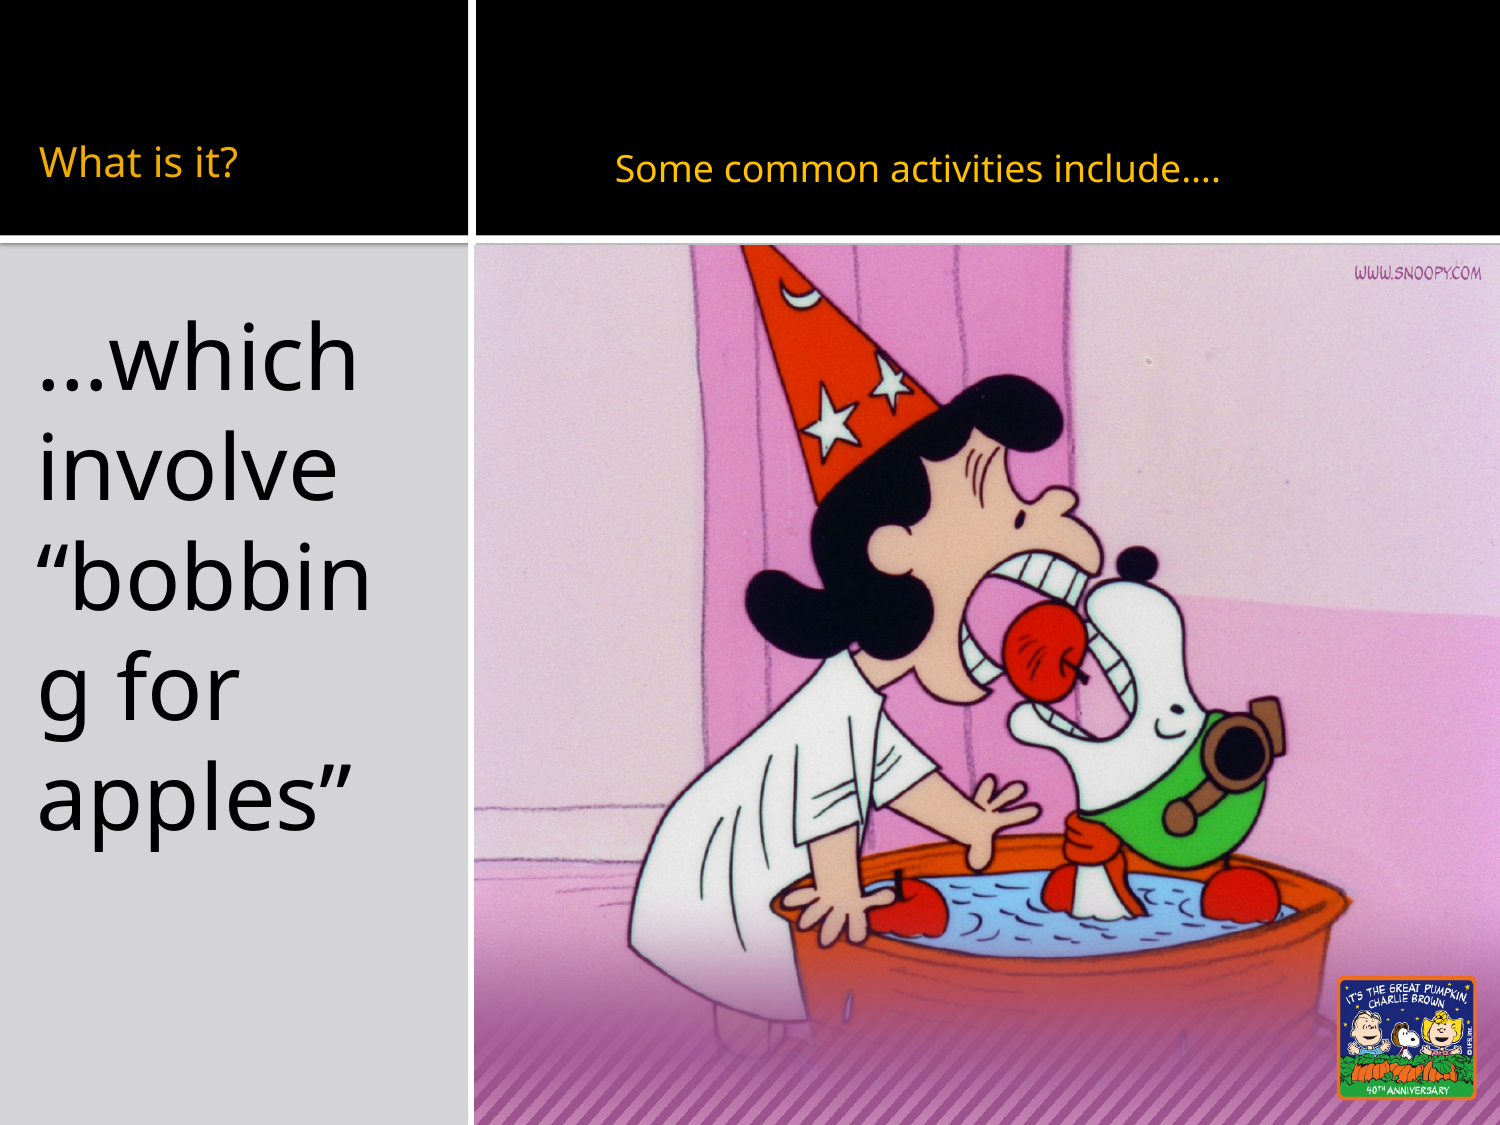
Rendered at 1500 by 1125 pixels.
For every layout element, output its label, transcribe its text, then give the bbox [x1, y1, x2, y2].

picture [474, 243, 1500, 1125]
title What is it? [26, 25, 442, 186]
list …which involve “bobbing for apples” [26, 283, 433, 1034]
text_box Some common activities include…. [599, 137, 1263, 198]
